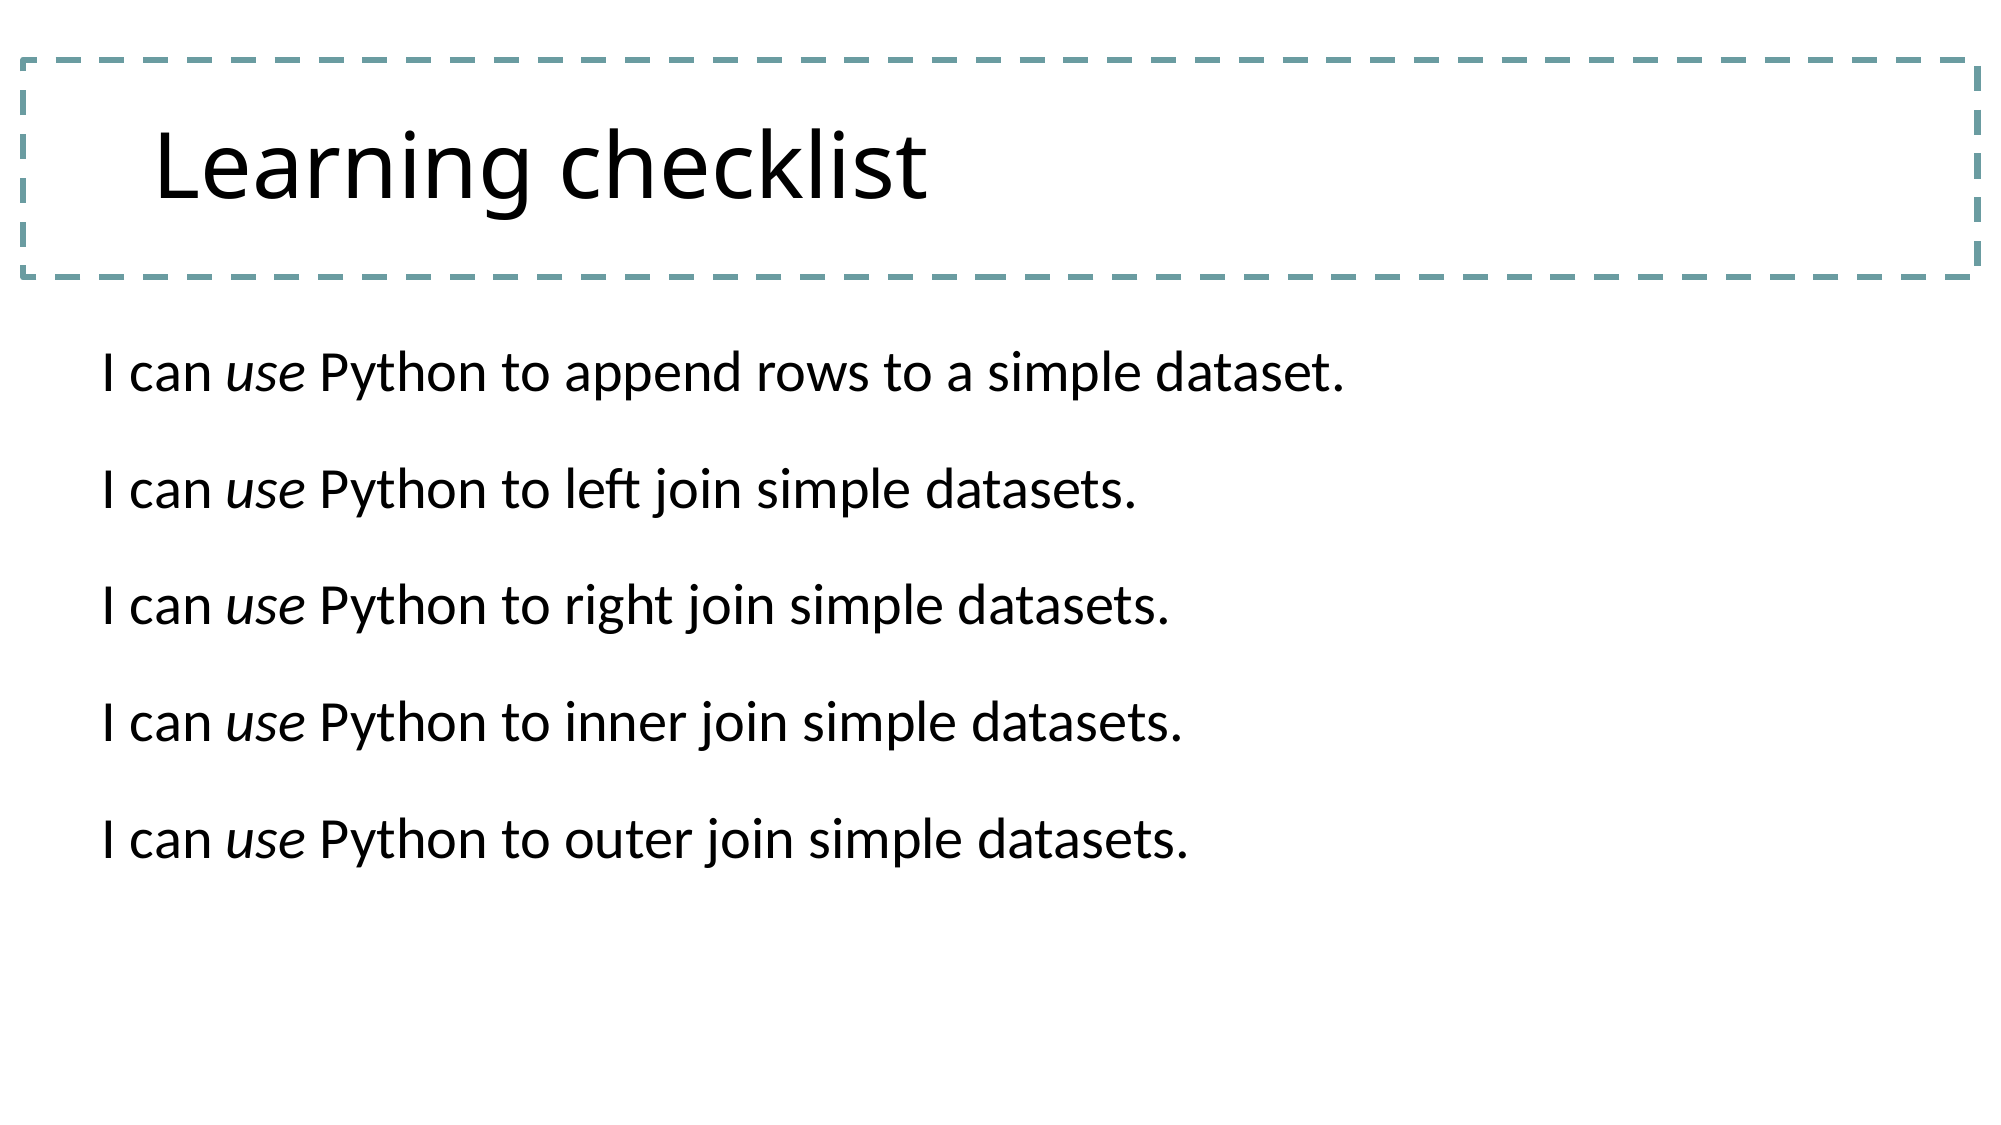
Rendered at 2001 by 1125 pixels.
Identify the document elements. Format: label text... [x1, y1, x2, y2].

table_header I can use Python to append rows to a simple dataset. I can use Python to left join simple datasets. I can use Python to right join simple datasets. I can use Python to inner join simple datasets. I can use Python to outer join simple datasets. [87, 341, 1967, 939]
title Learning checklist [137, 59, 1863, 278]
